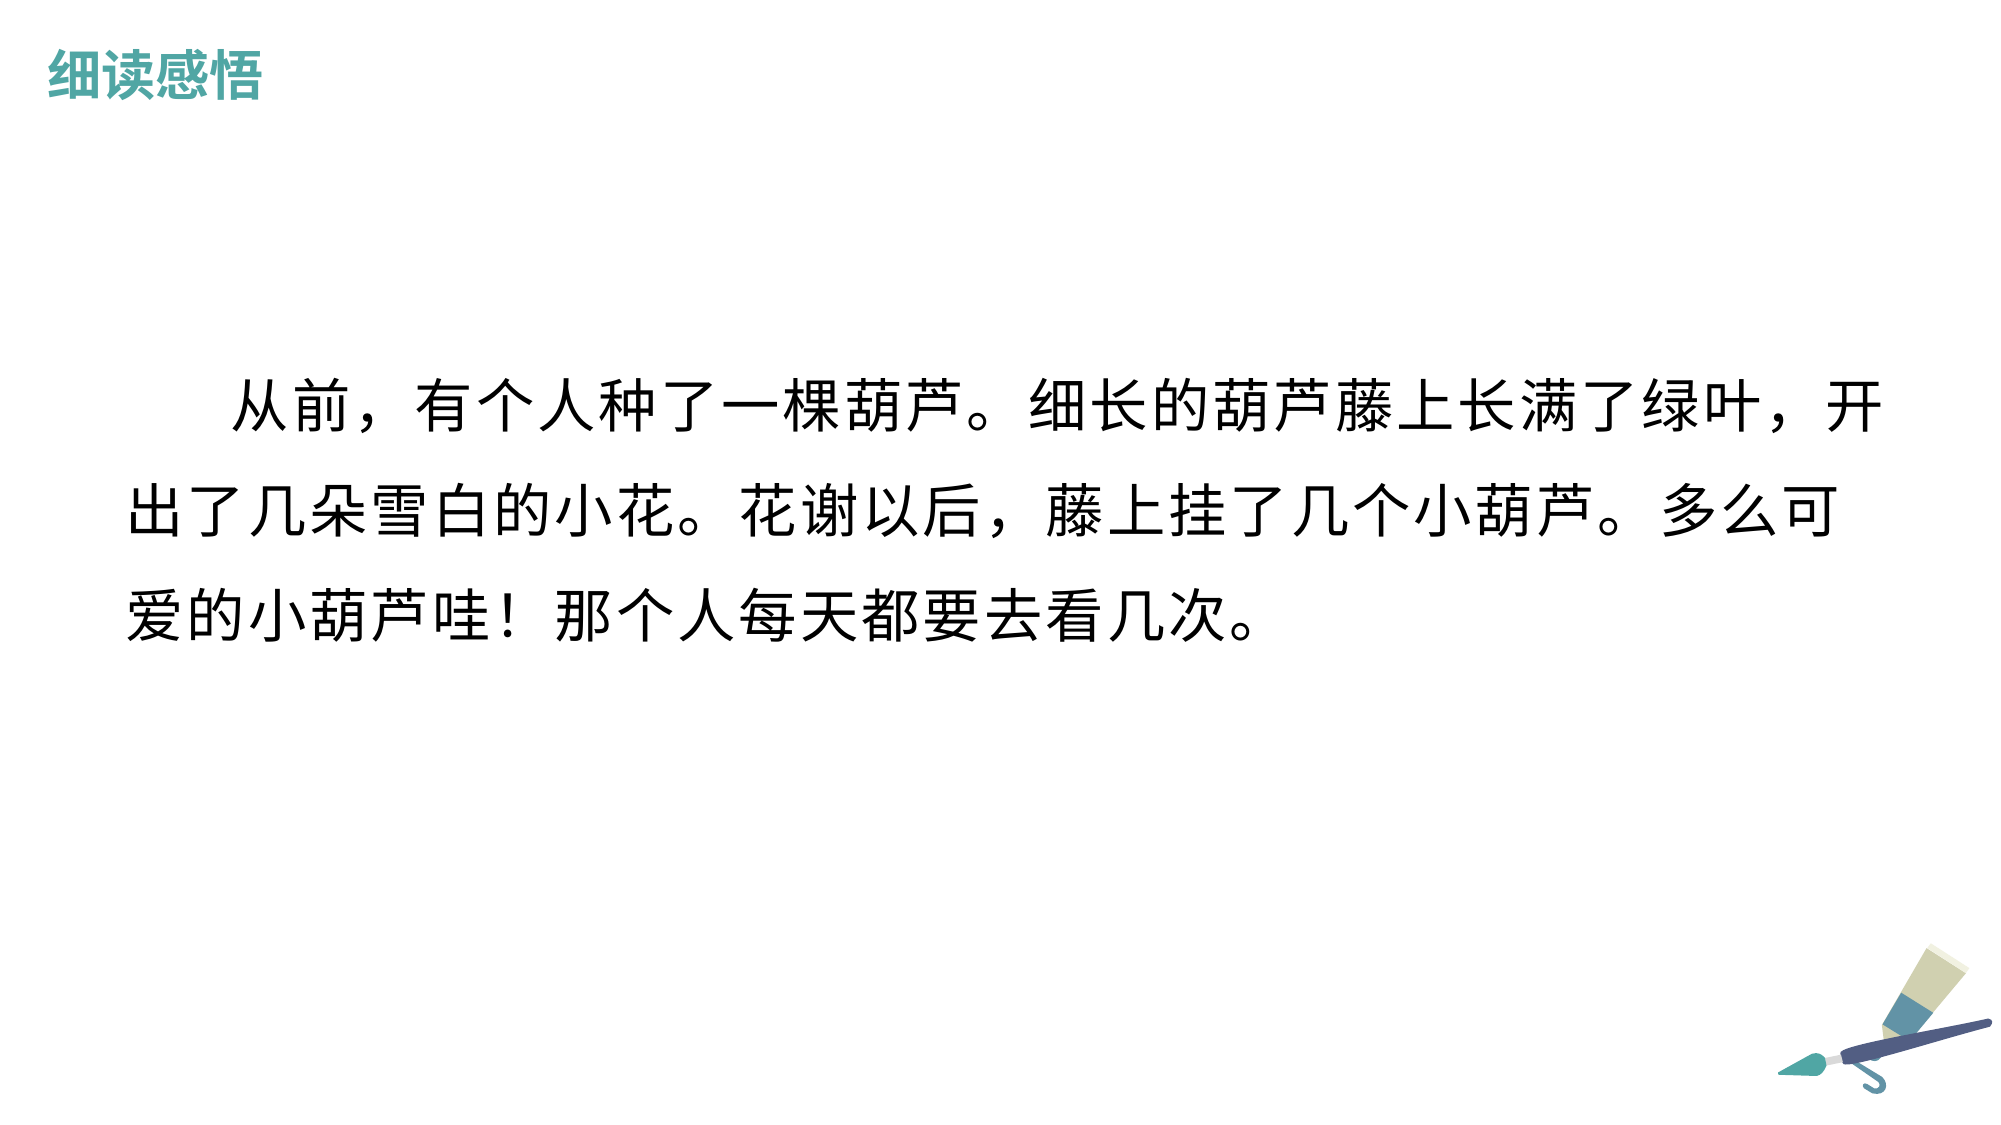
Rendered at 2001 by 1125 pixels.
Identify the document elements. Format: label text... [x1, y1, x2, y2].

text_box 细读感悟 [32, 33, 347, 114]
list 从前，有个人种了一棵葫芦。细长的葫芦藤上长满了绿叶，开出了几朵雪白的小花。花谢以后，藤上挂了几个小葫芦。多么可爱的小葫芦哇！那个人每天都要去看几次。 [73, 326, 1915, 754]
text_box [1811, 945, 1974, 1125]
